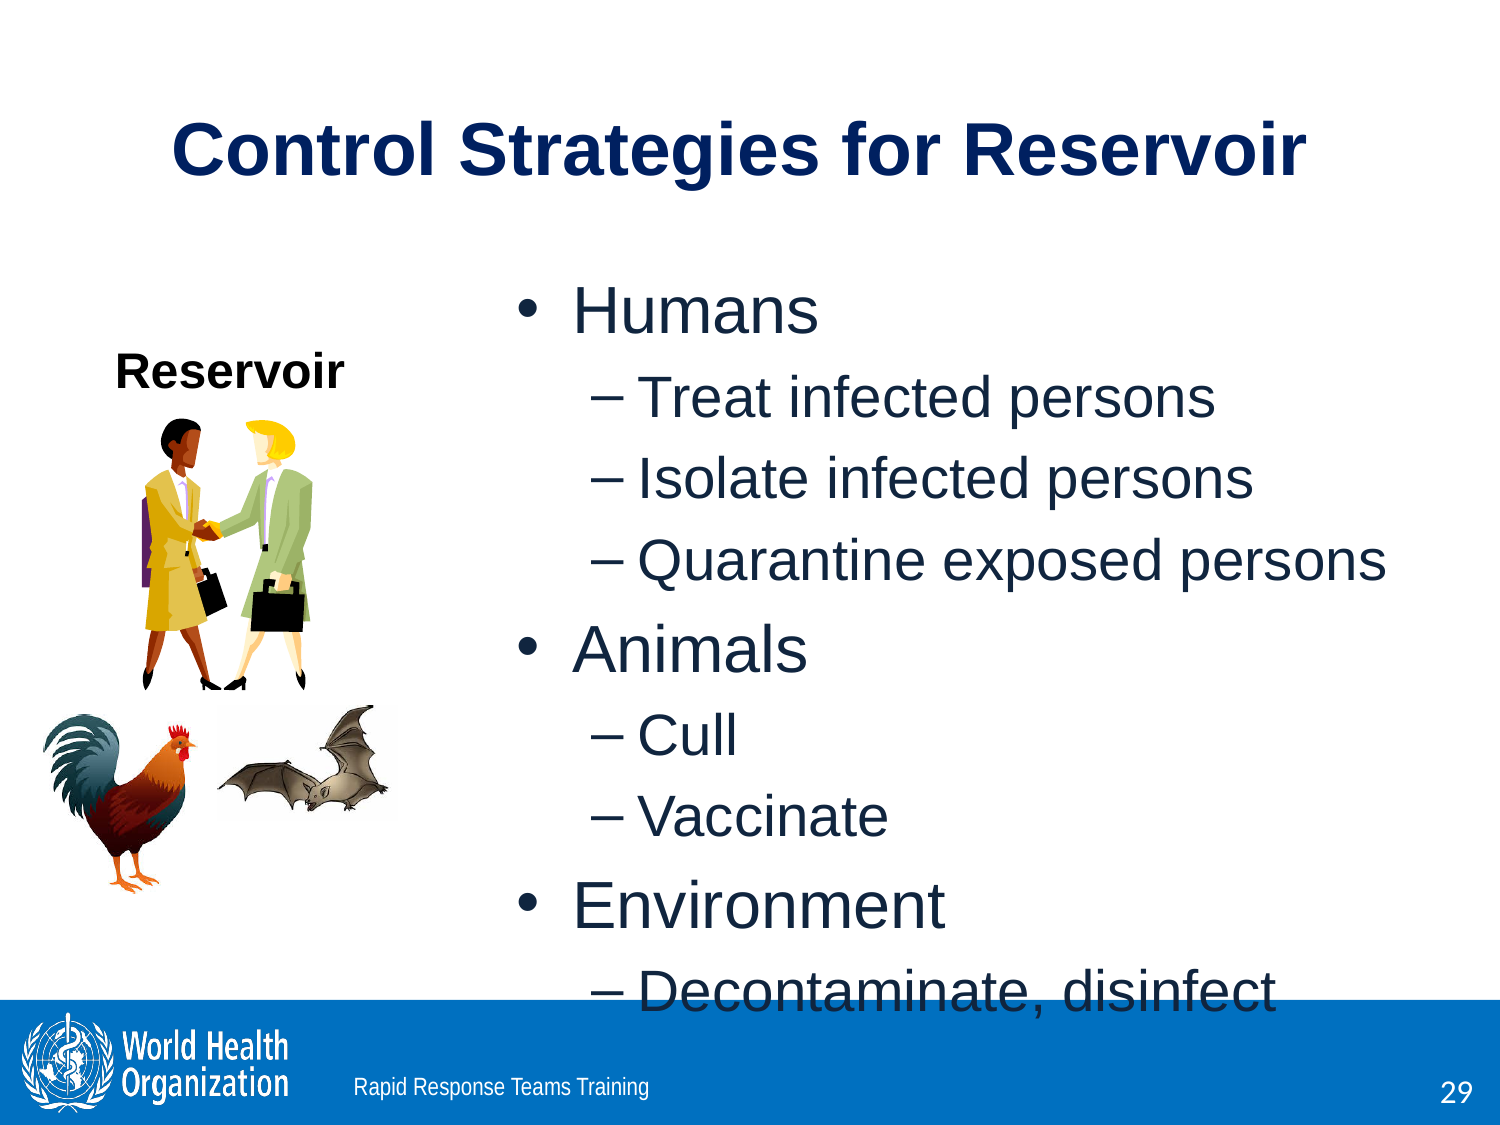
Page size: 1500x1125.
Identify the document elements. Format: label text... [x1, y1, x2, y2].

text_box Control Strategies for Reservoir [43, 93, 1437, 256]
picture [43, 714, 198, 894]
text_box Humans Treat infected persons Isolate infected persons Quarantine exposed persons Animals Cull Vaccinate Environment Decontaminate, disinfect [501, 259, 1437, 1047]
picture [21, 1012, 288, 1113]
text_box Reservoir [99, 331, 450, 406]
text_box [141, 418, 313, 691]
picture [217, 705, 398, 822]
